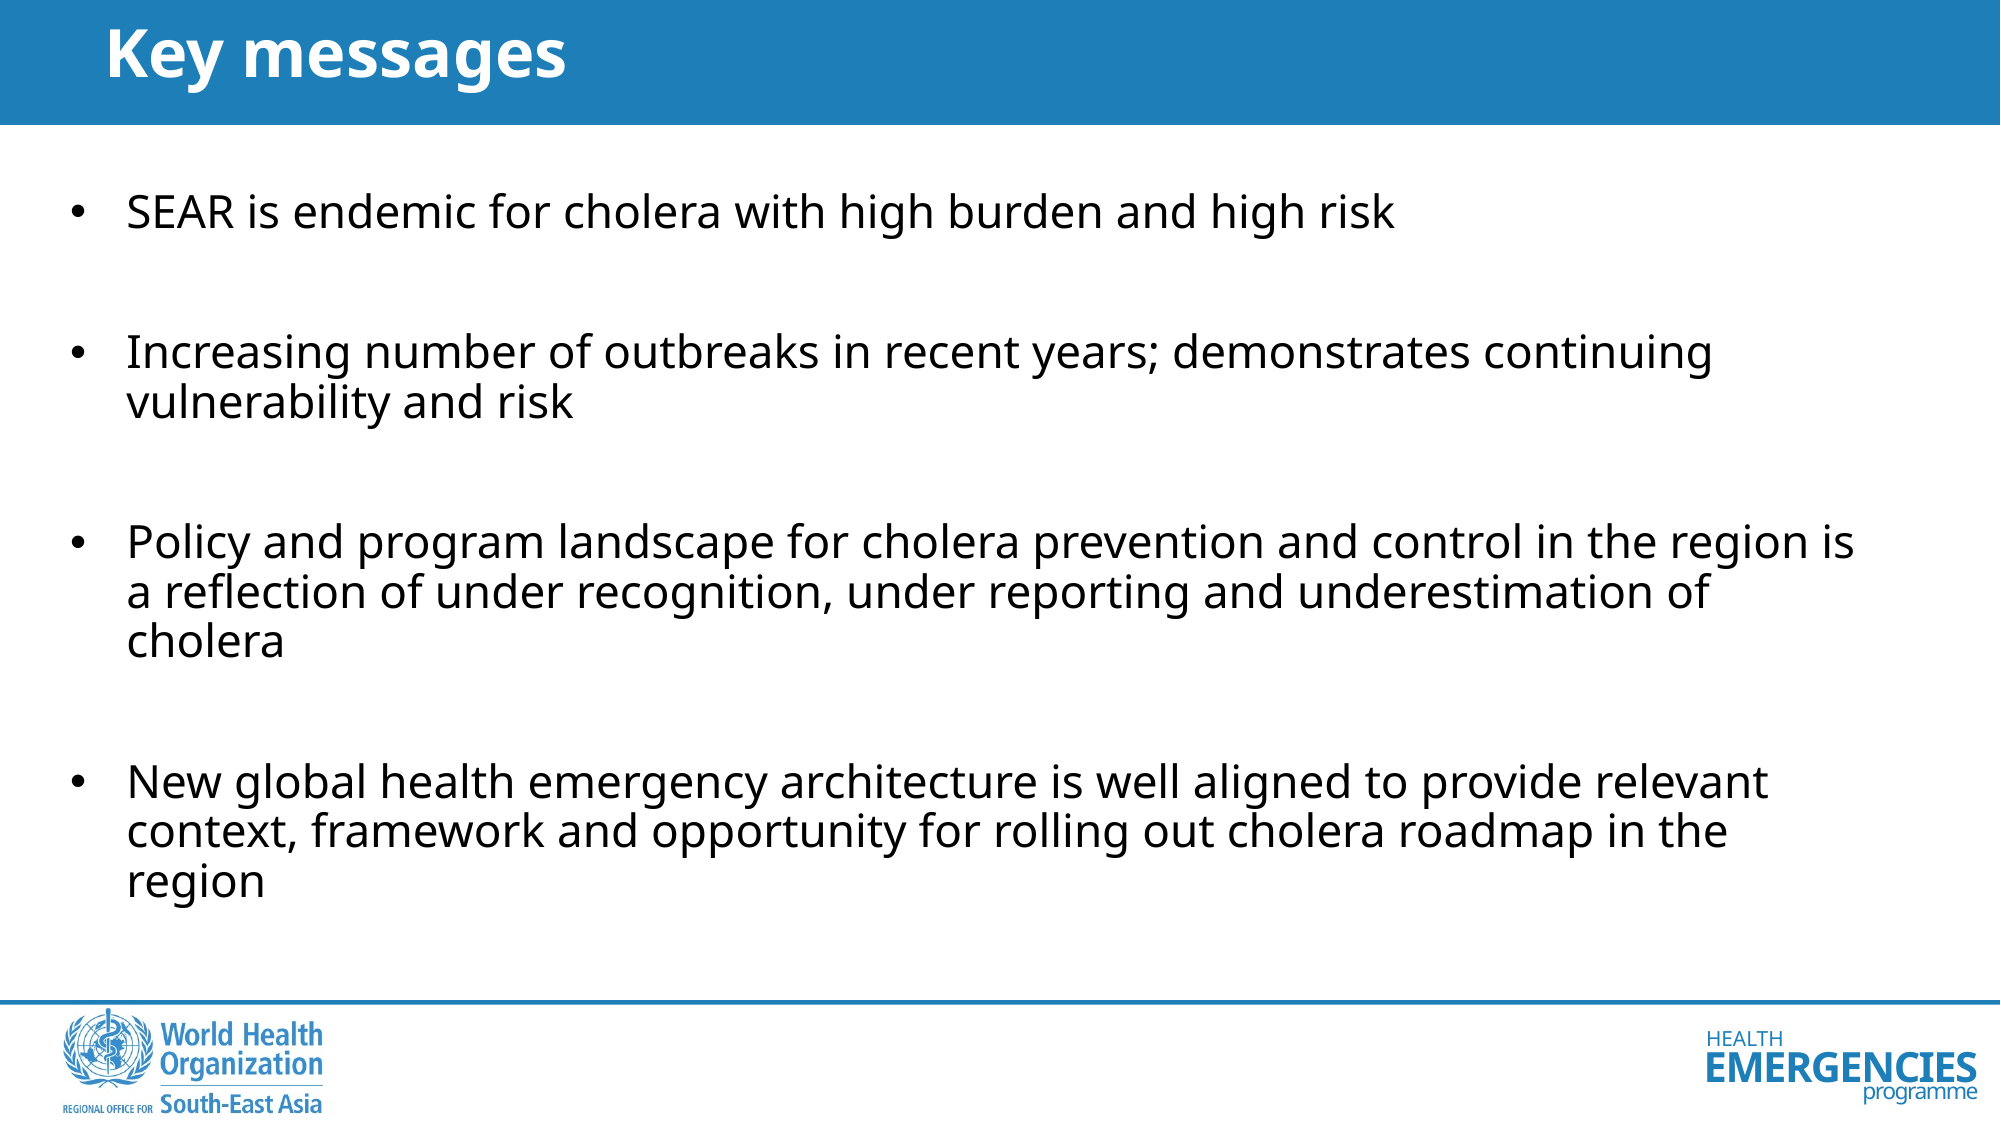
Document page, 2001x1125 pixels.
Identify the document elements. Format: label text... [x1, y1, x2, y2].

picture [61, 1006, 324, 1114]
title Key messages [89, 0, 2000, 114]
